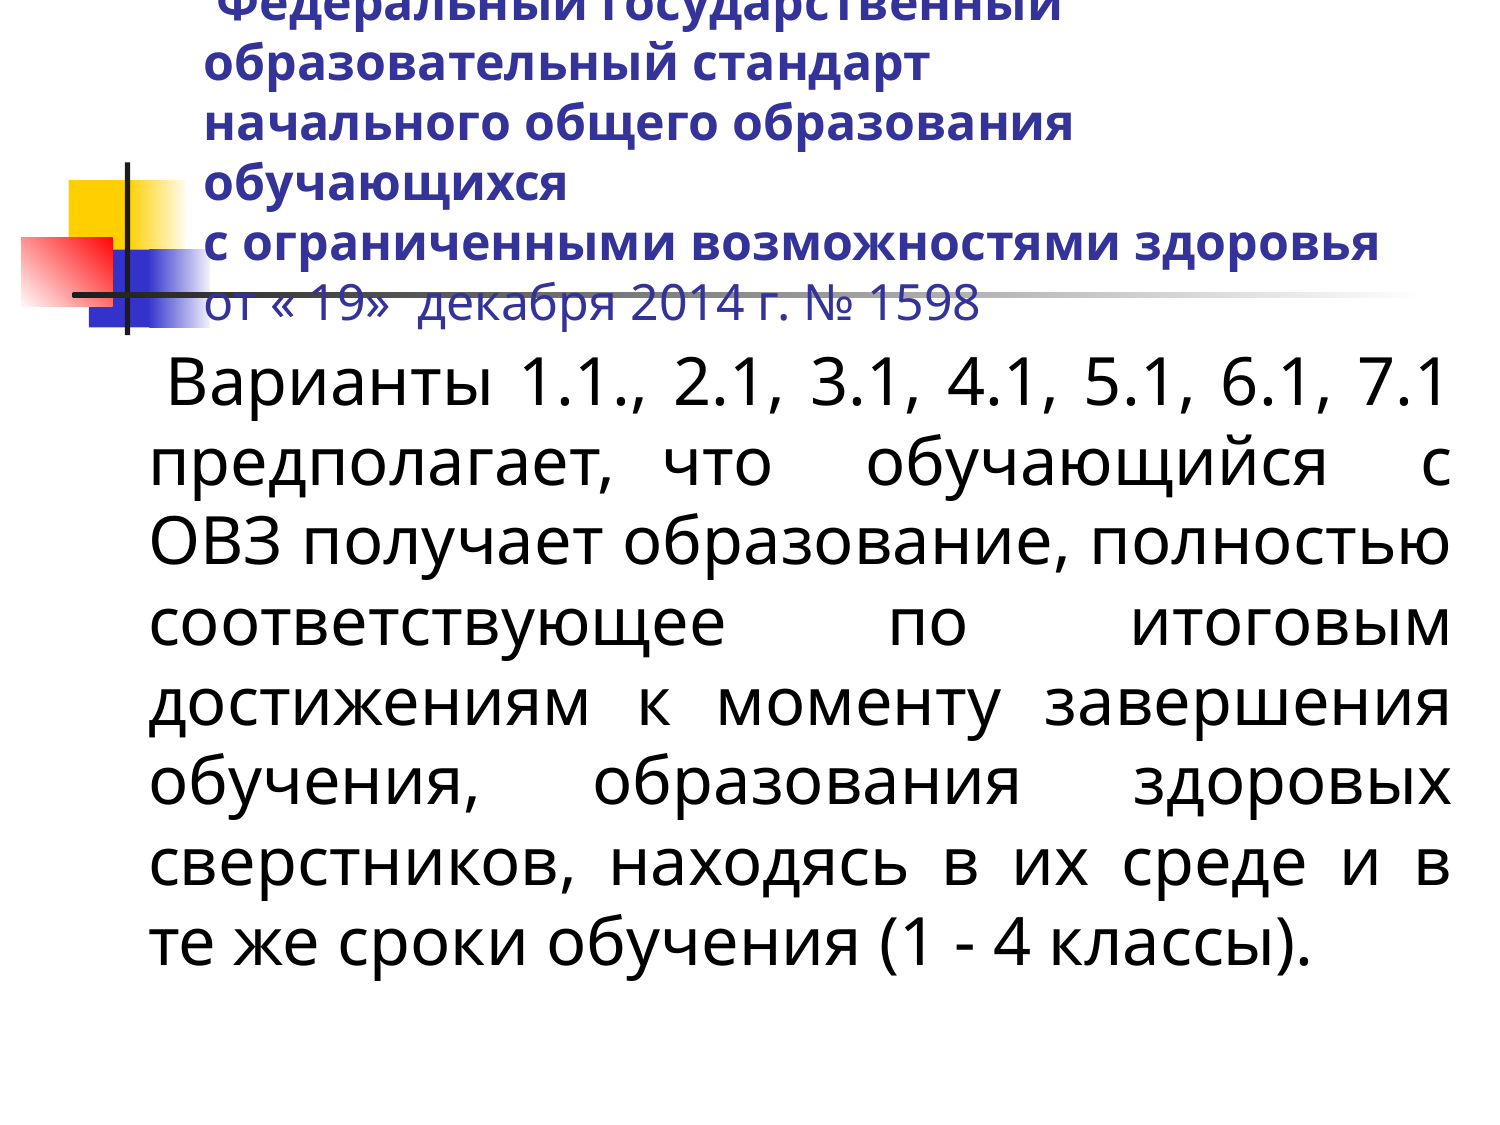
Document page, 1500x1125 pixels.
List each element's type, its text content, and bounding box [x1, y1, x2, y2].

title Федеральный государственный образовательный стандарт начального общего образования обучающихся с ограниченными возможностями здоровья от « 19» декабря 2014 г. № 1598 [188, 34, 1468, 330]
list Варианты 1.1., 2.1, 3.1, 4.1, 5.1, 6.1, 7.1 предполагает, что обучающийся с ОВЗ получает образование, полностью соответствующее по итоговым достижениям к моменту завершения обучения, образования здоровых сверстников, находясь в их среде и в те же сроки обучения (1 - 4 классы). [76, 330, 1470, 1007]
